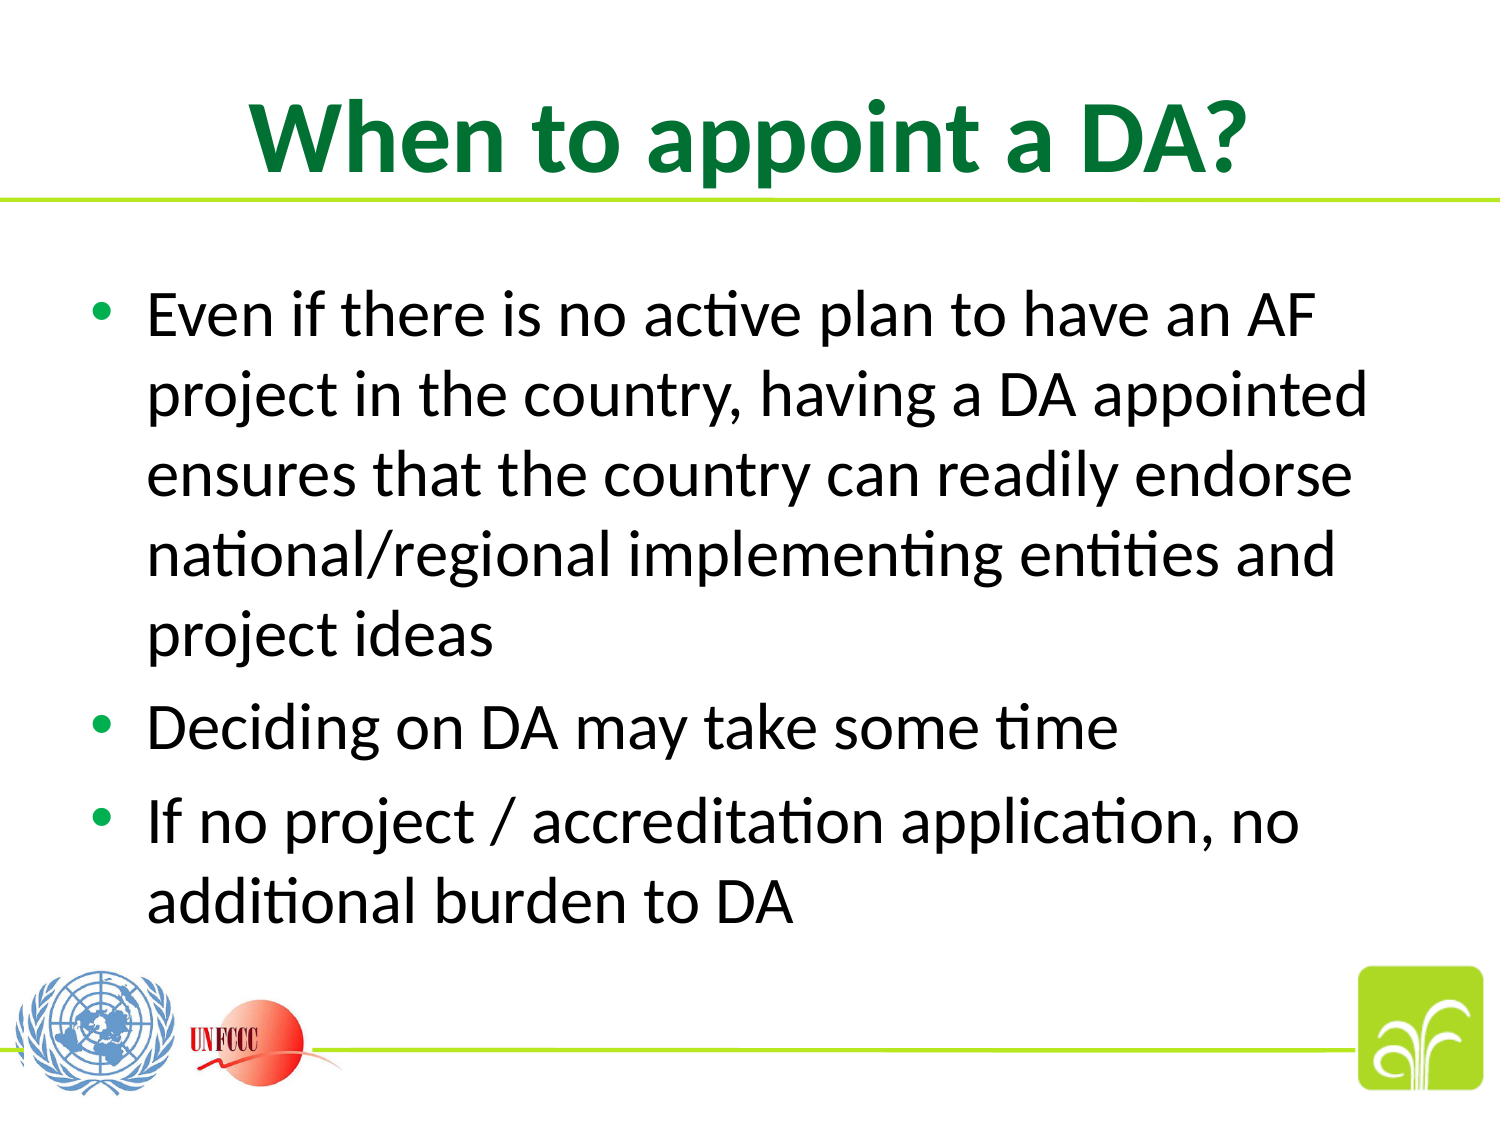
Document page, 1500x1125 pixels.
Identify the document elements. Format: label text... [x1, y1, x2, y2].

picture [12, 962, 351, 1107]
title When to appoint a DA? [74, 37, 1426, 226]
picture [1324, 948, 1500, 1105]
list Even if there is no active plan to have an AF project in the country, having a DA appointed ensures that the country can readily endorse national/regional implementing entities and project ideas Deciding on DA may take some time If no project / accreditation application, no additional burden to DA [74, 262, 1426, 1006]
